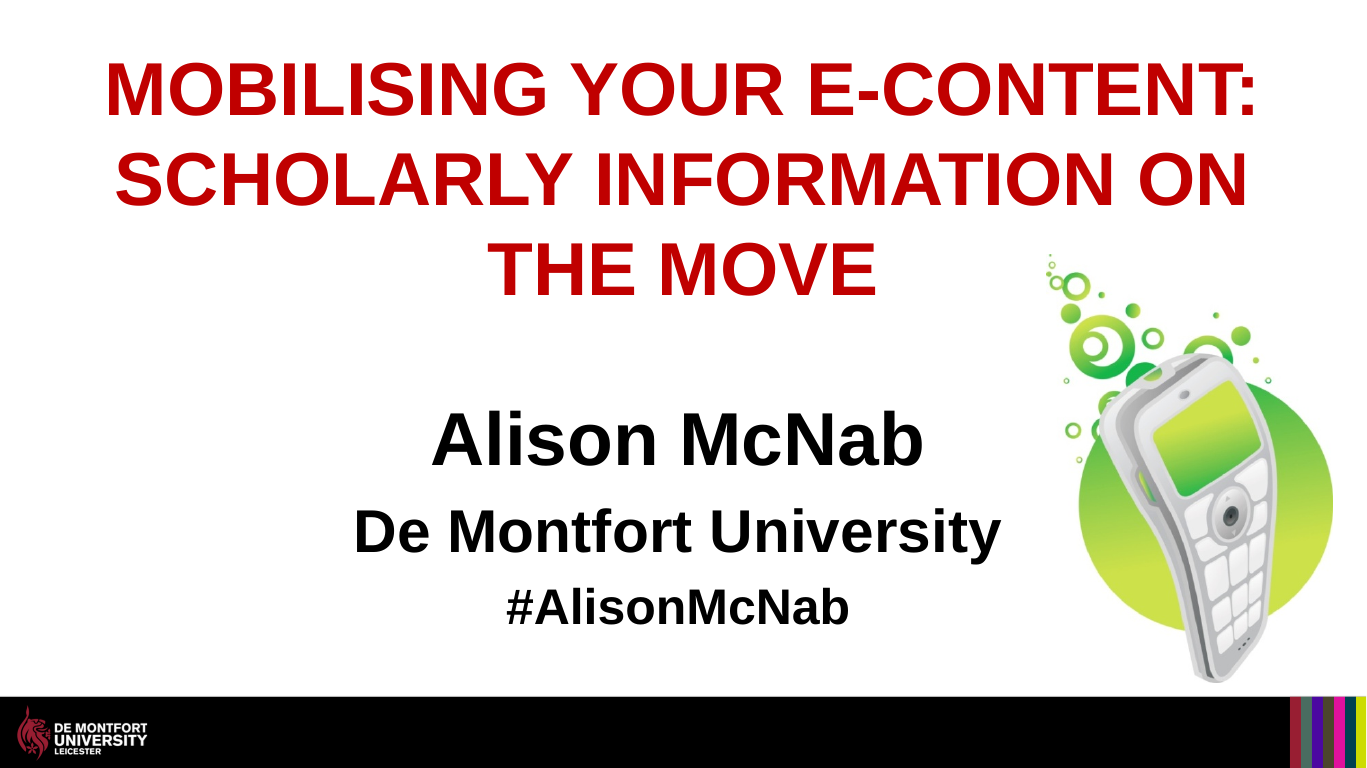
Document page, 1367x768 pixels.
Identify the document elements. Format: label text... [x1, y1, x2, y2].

title Mobilising your e-content: scholarly information on the move [56, 63, 1310, 385]
picture [0, 0, 1367, 768]
subtitle Alison McNab De Montfort University #AlisonMcNab [81, 348, 1041, 632]
